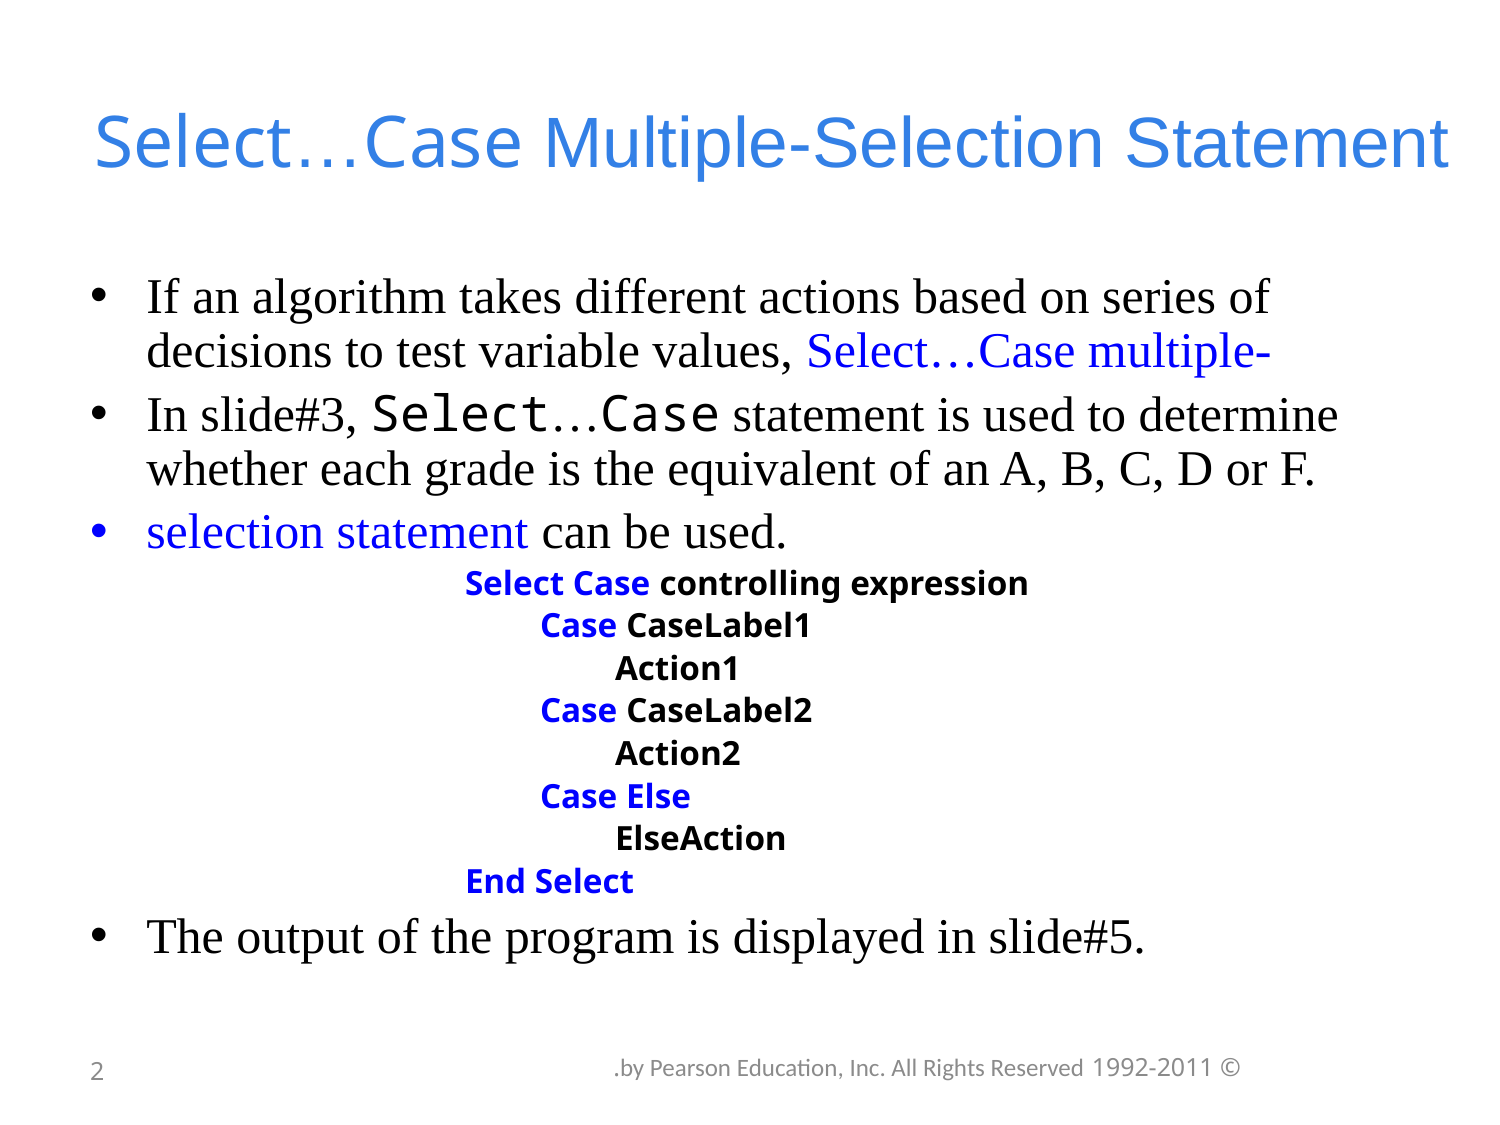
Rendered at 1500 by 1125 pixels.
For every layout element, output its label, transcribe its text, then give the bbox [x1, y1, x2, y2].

list If an algorithm takes different actions based on series of decisions to test variable values, Select…Case multiple- In slide#3, Select…Case statement is used to determine whether each grade is the equivalent of an A, B, C, D or F. selection statement can be used. Select Case controlling expression Case CaseLabel1 Action1 Case CaseLabel2 Action2 Case Else ElseAction End Select The output of the program is displayed in slide#5. [75, 262, 1425, 1094]
footer © 1992-2011 by Pearson Education, Inc. All Rights Reserved. [431, 1046, 1424, 1087]
slide_number 2 [75, 1042, 425, 1103]
title Select…Case Multiple-Selection Statement [75, 45, 1471, 233]
